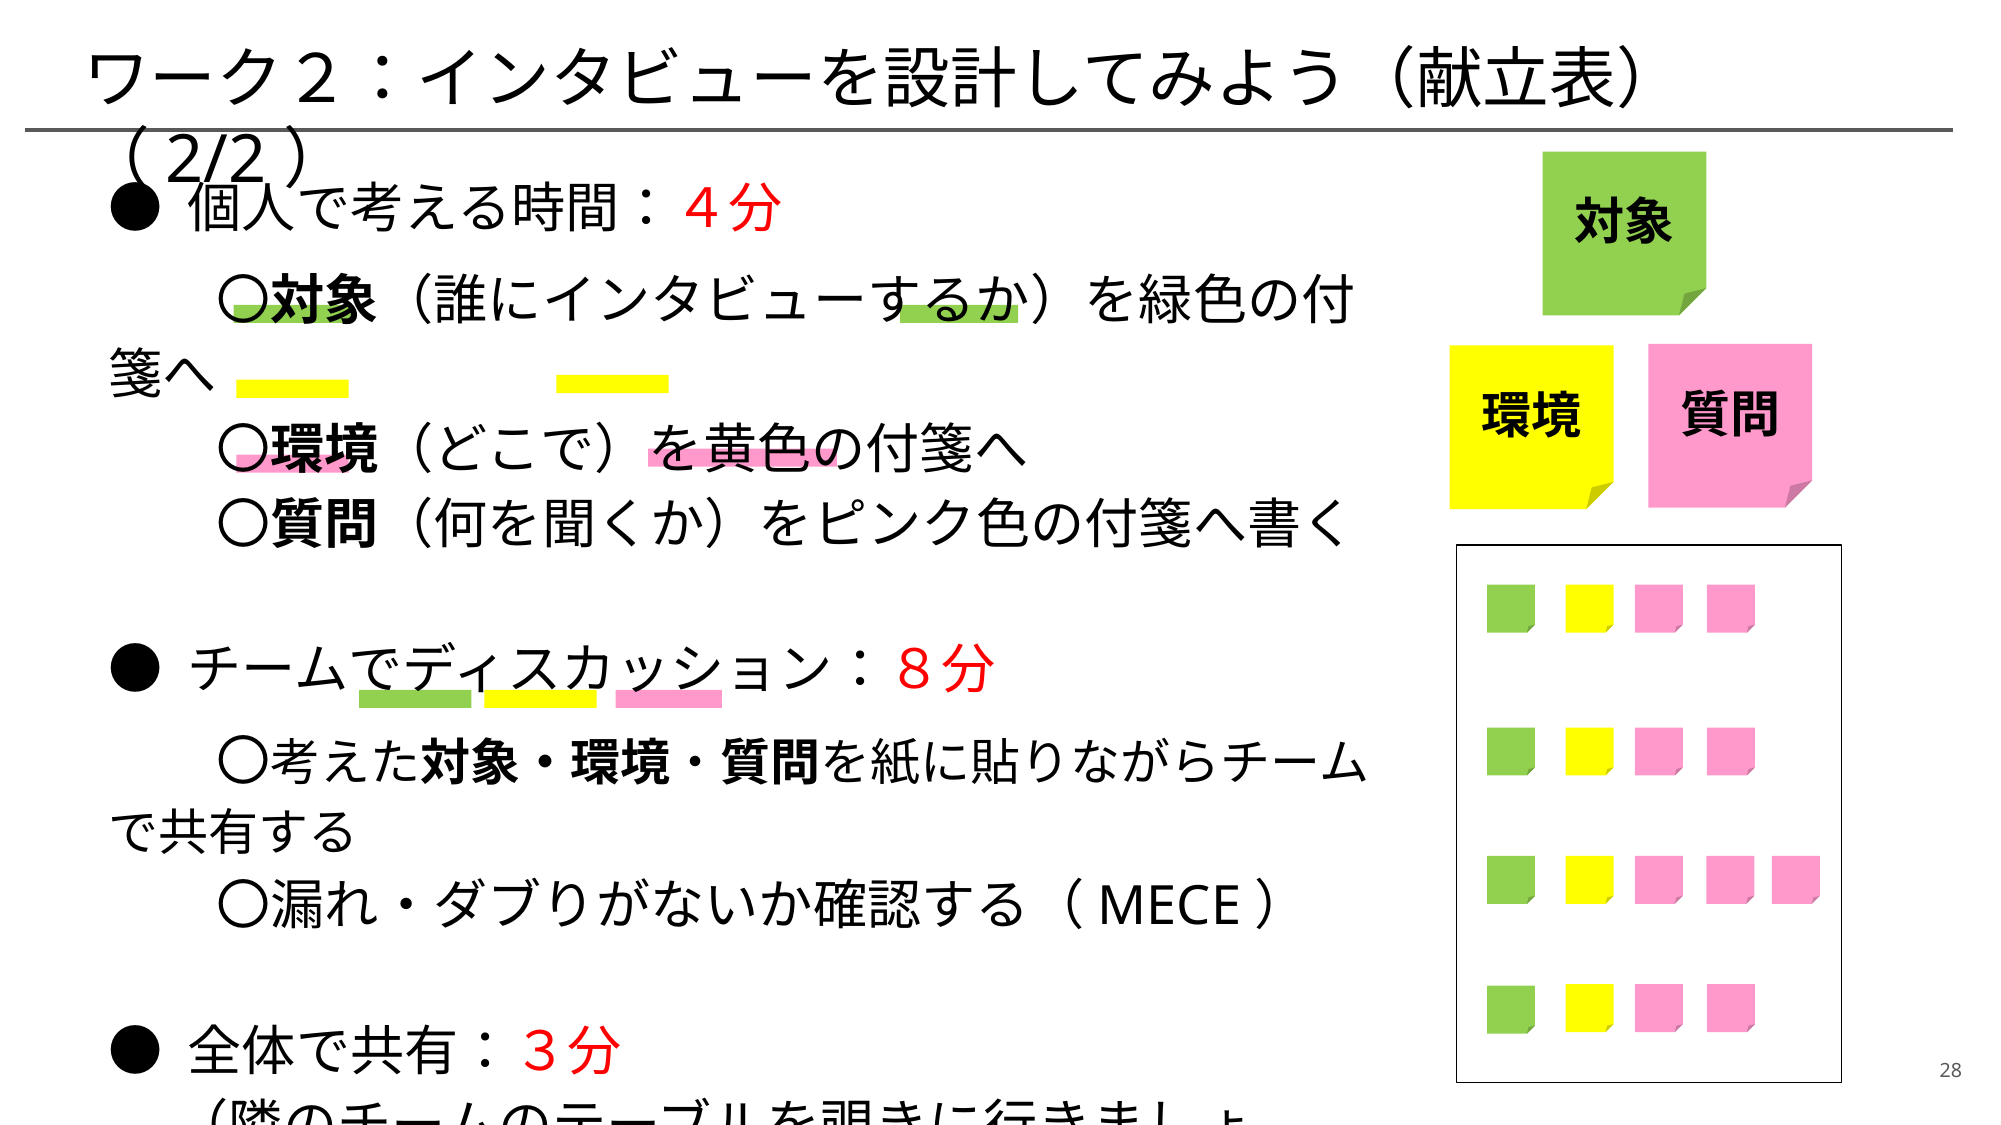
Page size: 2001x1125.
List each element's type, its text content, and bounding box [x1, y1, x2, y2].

slide_number 28 [1857, 1027, 1977, 1114]
text_box [1563, 853, 1616, 906]
text_box [1632, 725, 1685, 778]
text_box [1704, 582, 1758, 635]
text_box [1632, 853, 1685, 906]
text_box [1484, 582, 1538, 635]
list ● 個人で考える時間：４分 〇対象（誰にインタビューするか）を緑色の付箋へ 〇環境（どこで）を黄色の付箋へ 〇質問（何を聞くか）をピンク色の付箋へ書く ● チームでディスカッション：８分 〇考えた対象・環境・質問を紙に貼りながらチームで共有する 〇漏れ・ダブりがないか確認する（MECE） ● 全体で共有：３分 （隣のチームのテーブルを覗きに行きましょう！） [68, 148, 1422, 896]
text_box [1769, 853, 1822, 906]
text_box [1632, 982, 1685, 1035]
text_box [1704, 725, 1758, 778]
text_box [1704, 982, 1758, 1035]
text_box [1484, 983, 1538, 1036]
text_box [1454, 543, 1843, 1085]
text_box [1563, 582, 1616, 635]
text_box [1563, 982, 1616, 1035]
text_box 対象 [1540, 149, 1709, 318]
text_box 環境 [1447, 343, 1616, 512]
text_box [1563, 725, 1616, 778]
text_box [1632, 582, 1685, 635]
text_box [1704, 853, 1757, 906]
text_box [1484, 725, 1538, 778]
text_box [1484, 853, 1538, 906]
text_box 質問 [1646, 341, 1815, 510]
title ワーク２：インタビューを設計してみよう（献立表）（2/2） [68, 21, 1764, 136]
